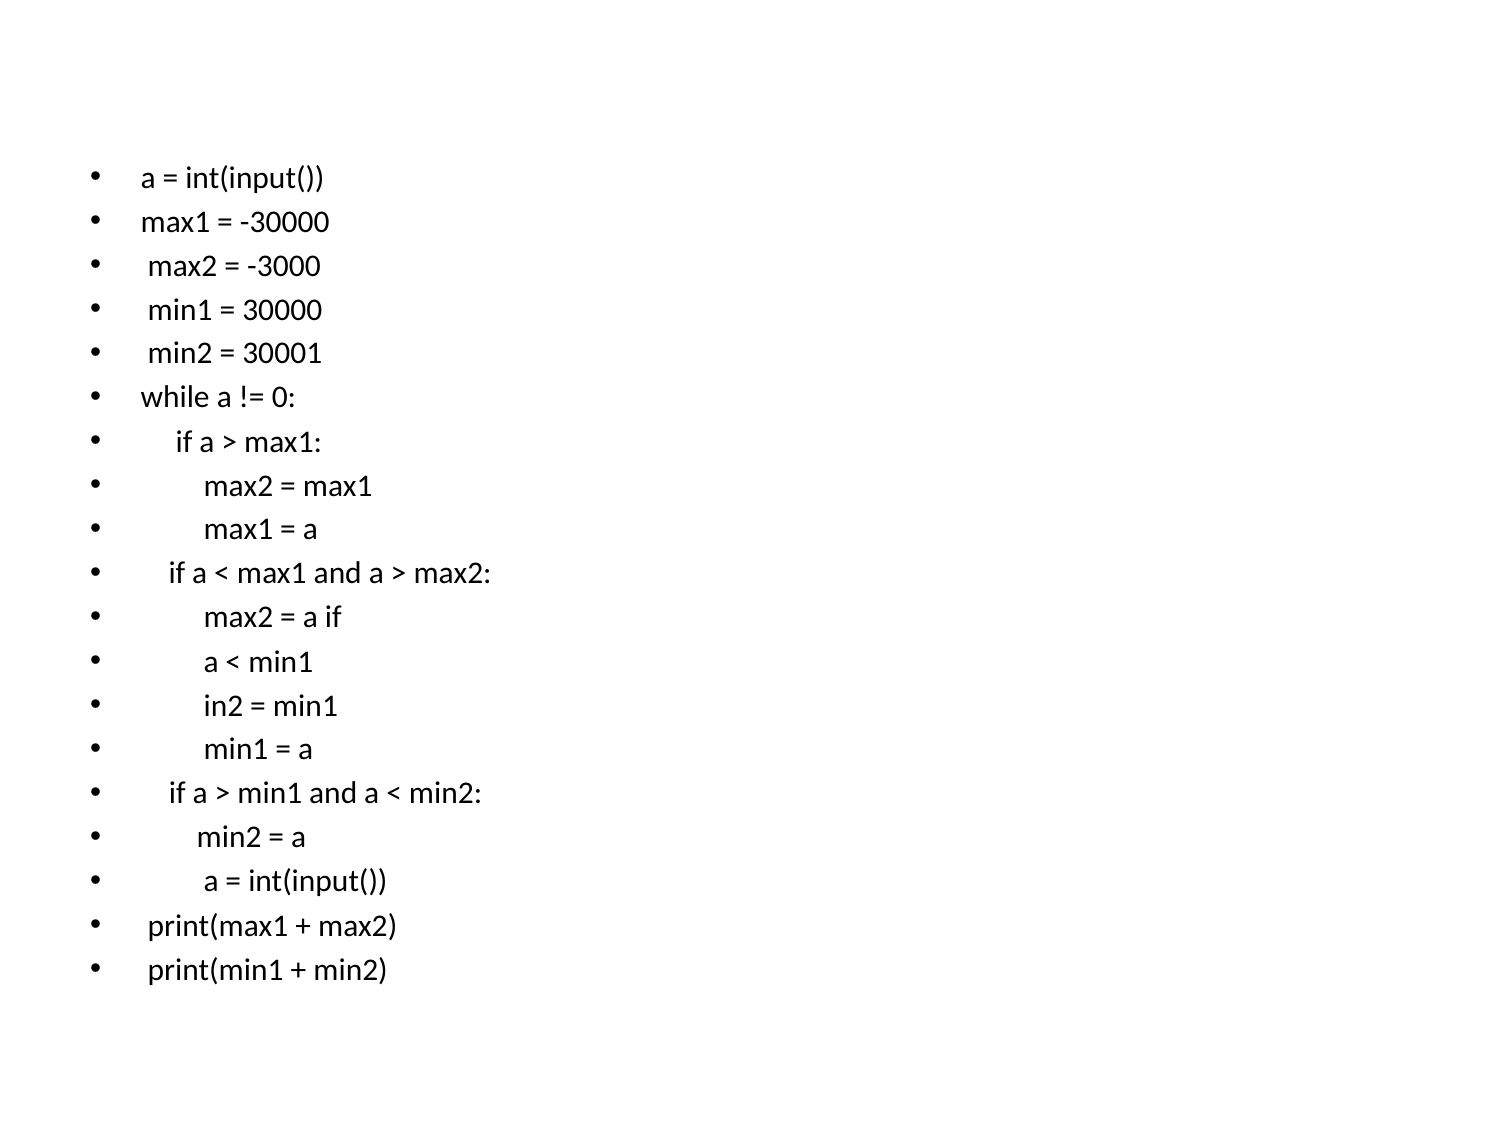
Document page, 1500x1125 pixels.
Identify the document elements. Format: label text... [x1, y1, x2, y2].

list a = int(input()) max1 = -30000 max2 = -3000 min1 = 30000 min2 = 30001 while a != 0: if a > max1: max2 = max1 max1 = a if a < max1 and a > max2: max2 = a if a < min1 in2 = min1 min1 = a if a > min1 and a < min2: min2 = a a = int(input()) print(max1 + max2) print(min1 + min2) [75, 149, 738, 1005]
